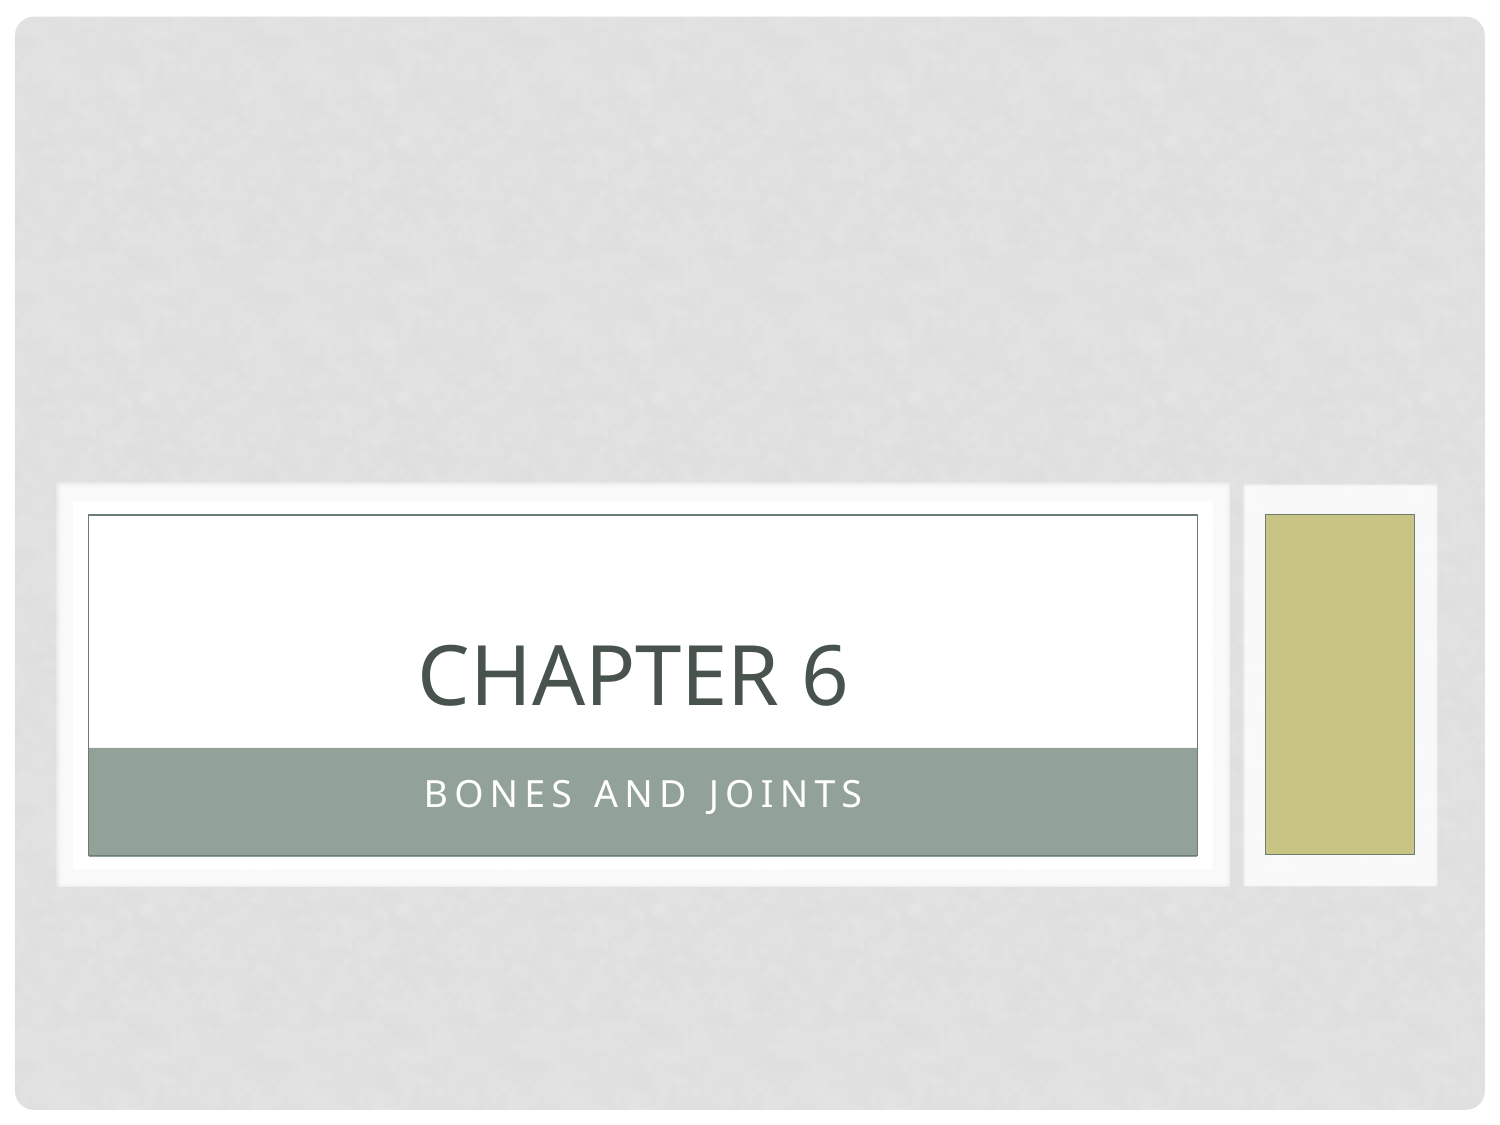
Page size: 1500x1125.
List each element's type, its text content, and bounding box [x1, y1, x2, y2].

subtitle Bones and joints [105, 762, 1181, 838]
title Chapter 6 [99, 529, 1187, 730]
